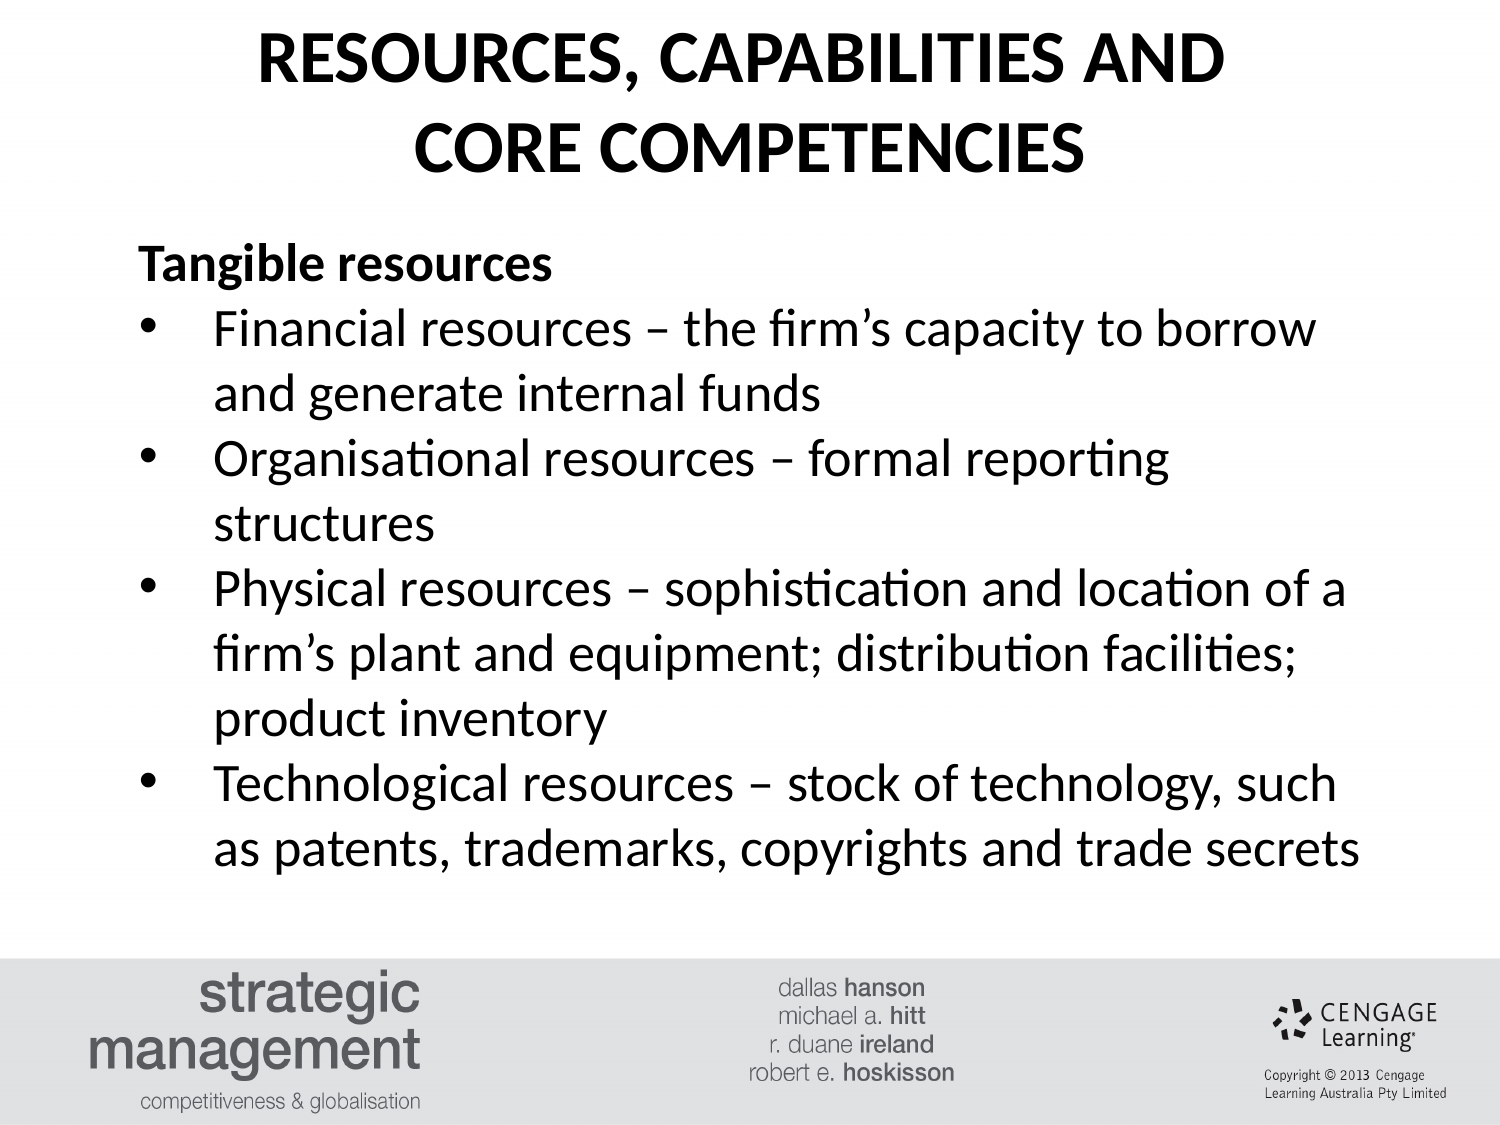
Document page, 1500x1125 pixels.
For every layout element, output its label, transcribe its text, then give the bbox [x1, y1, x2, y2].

text_box Tangible resources Financial resources – the firm’s capacity to borrow and generate internal funds Organisational resources – formal reporting structures Physical resources – sophistication and location of a firm’s plant and equipment; distribution facilities; product inventory Technological resources – stock of technology, such as patents, trademarks, copyrights and trade secrets [123, 219, 1400, 905]
picture [0, 195, 1500, 1125]
text_box RESOURCES, CAPABILITIES AND CORE COMPETENCIES [0, 0, 1500, 195]
